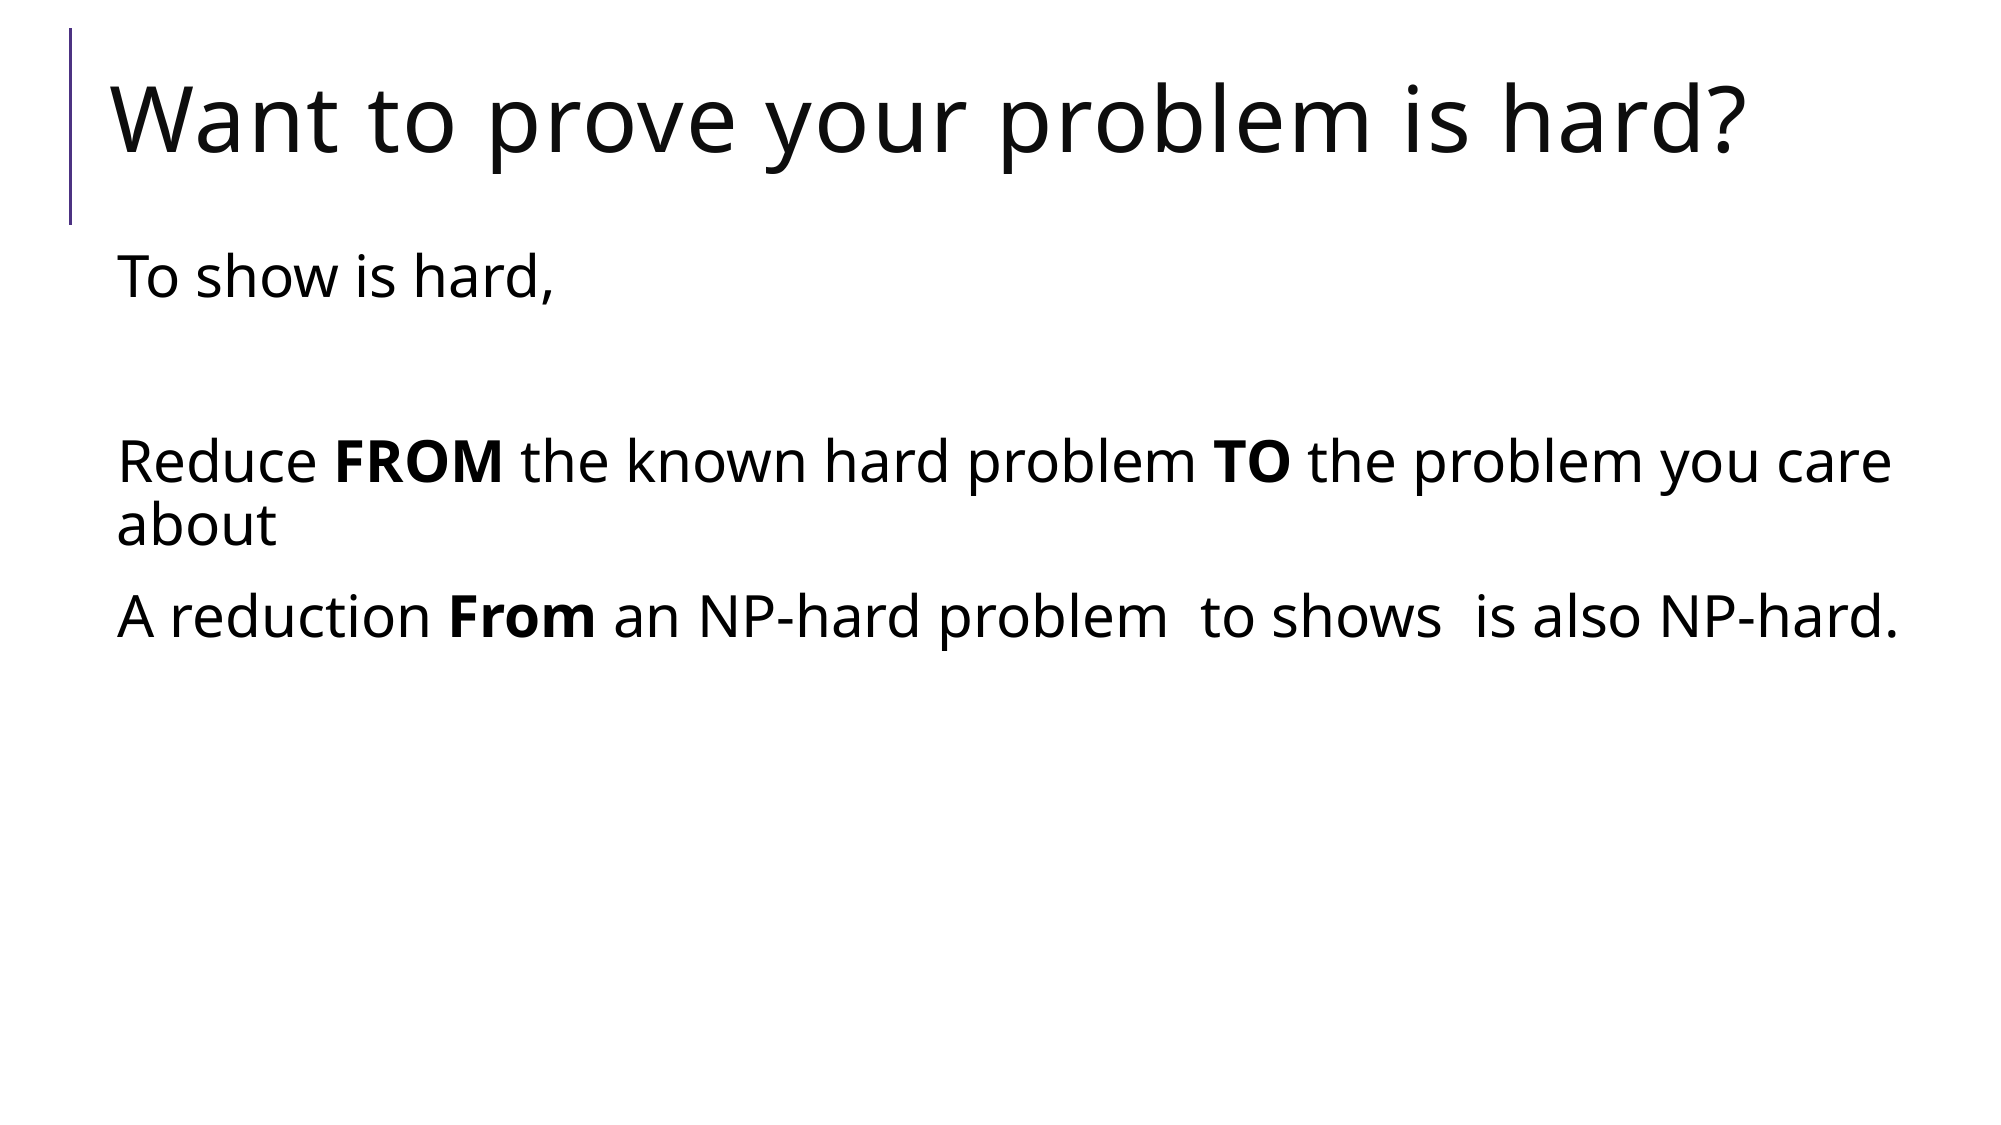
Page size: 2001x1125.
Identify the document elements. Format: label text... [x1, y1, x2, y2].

title Want to prove your problem is hard? [94, 43, 1930, 210]
